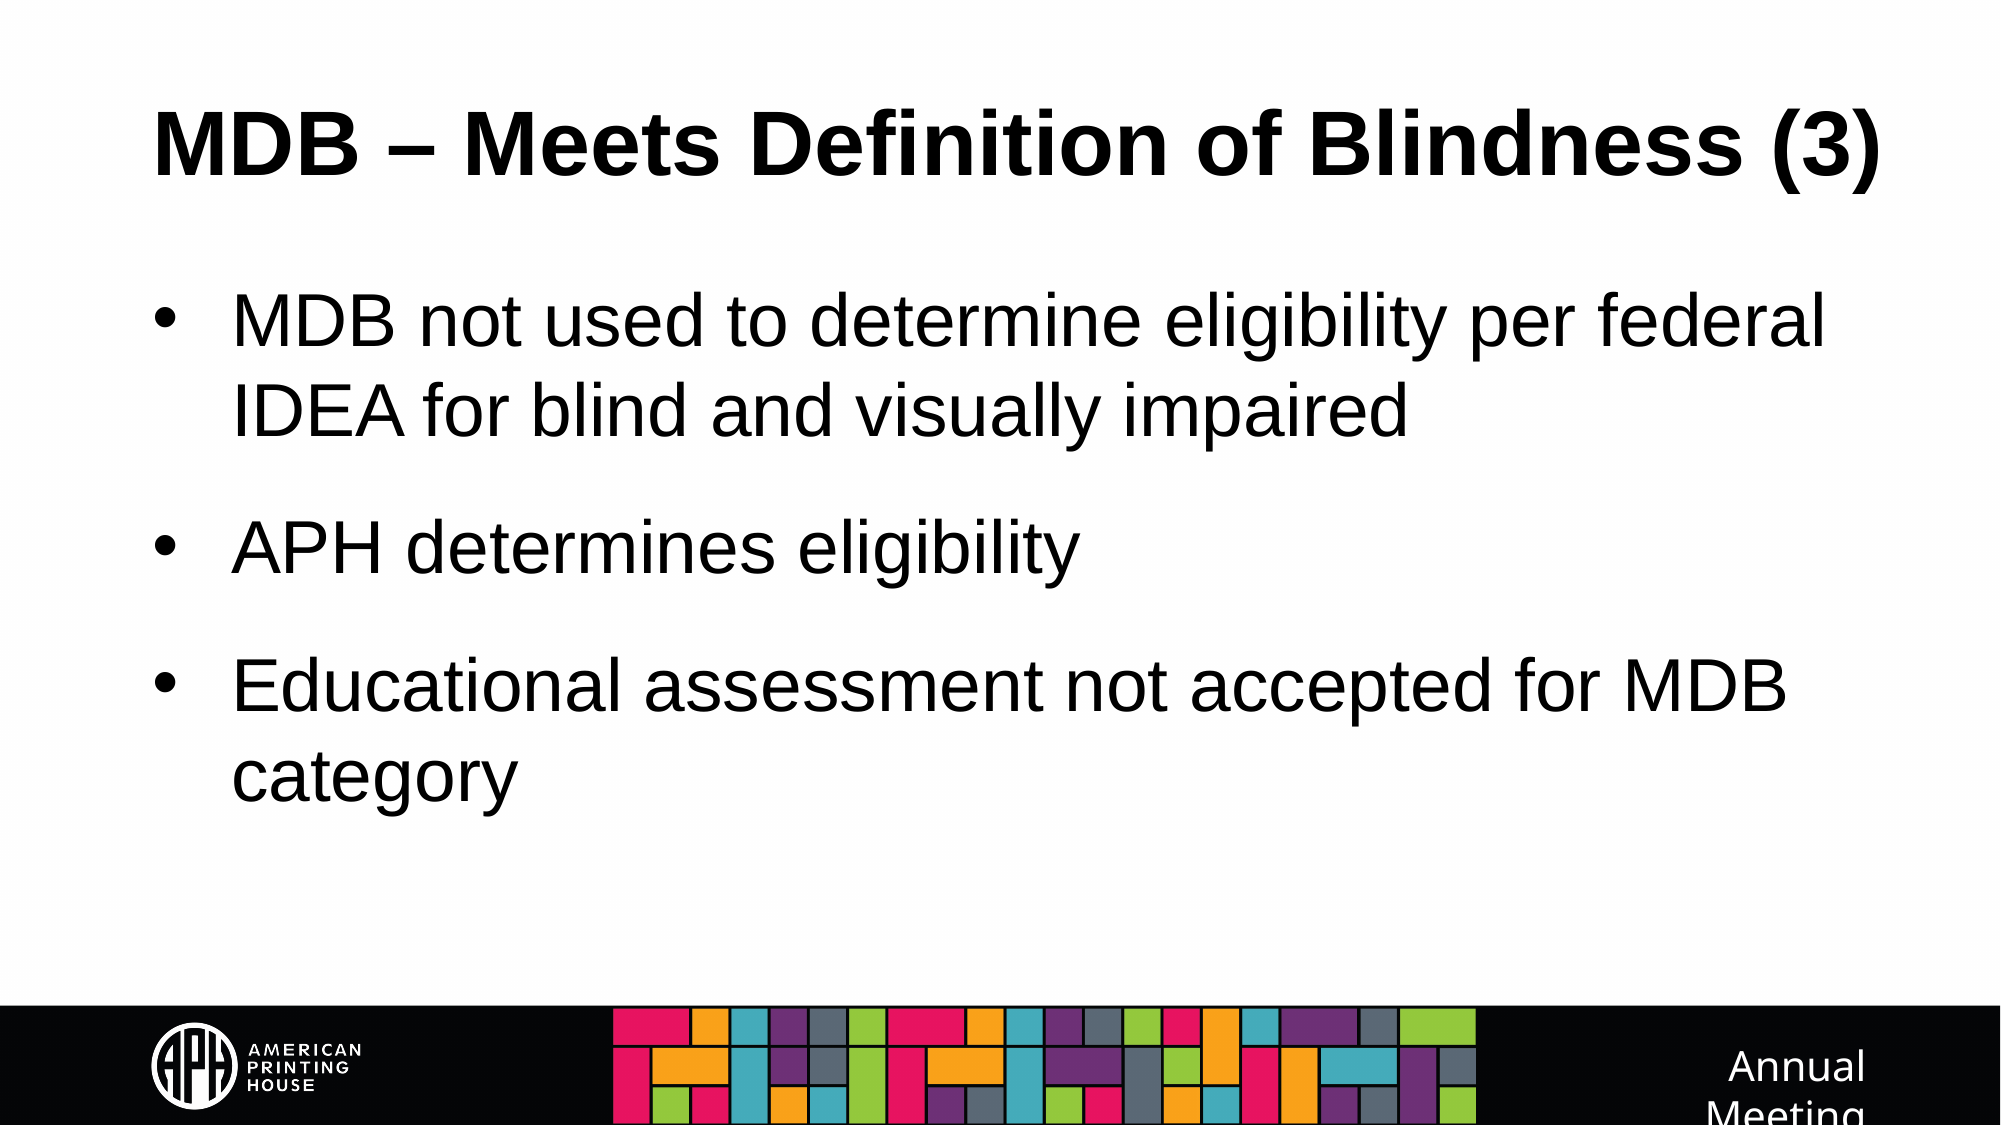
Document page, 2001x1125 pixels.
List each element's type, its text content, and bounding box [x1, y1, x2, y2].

picture [1727, 1107, 1734, 1125]
picture [1821, 1111, 1833, 1125]
picture [1748, 1111, 1760, 1118]
list MDB not used to determine eligibility per federal IDEA for blind and visually impaired APH determines eligibility Educational assessment not accepted for MDB category [137, 263, 1952, 909]
picture [1846, 1111, 1858, 1125]
picture [1711, 1105, 1719, 1125]
picture [0, 0, 2001, 1125]
picture [1771, 1111, 1783, 1118]
title MDB – Meets Definition of Blindness (3) [137, 59, 1942, 232]
